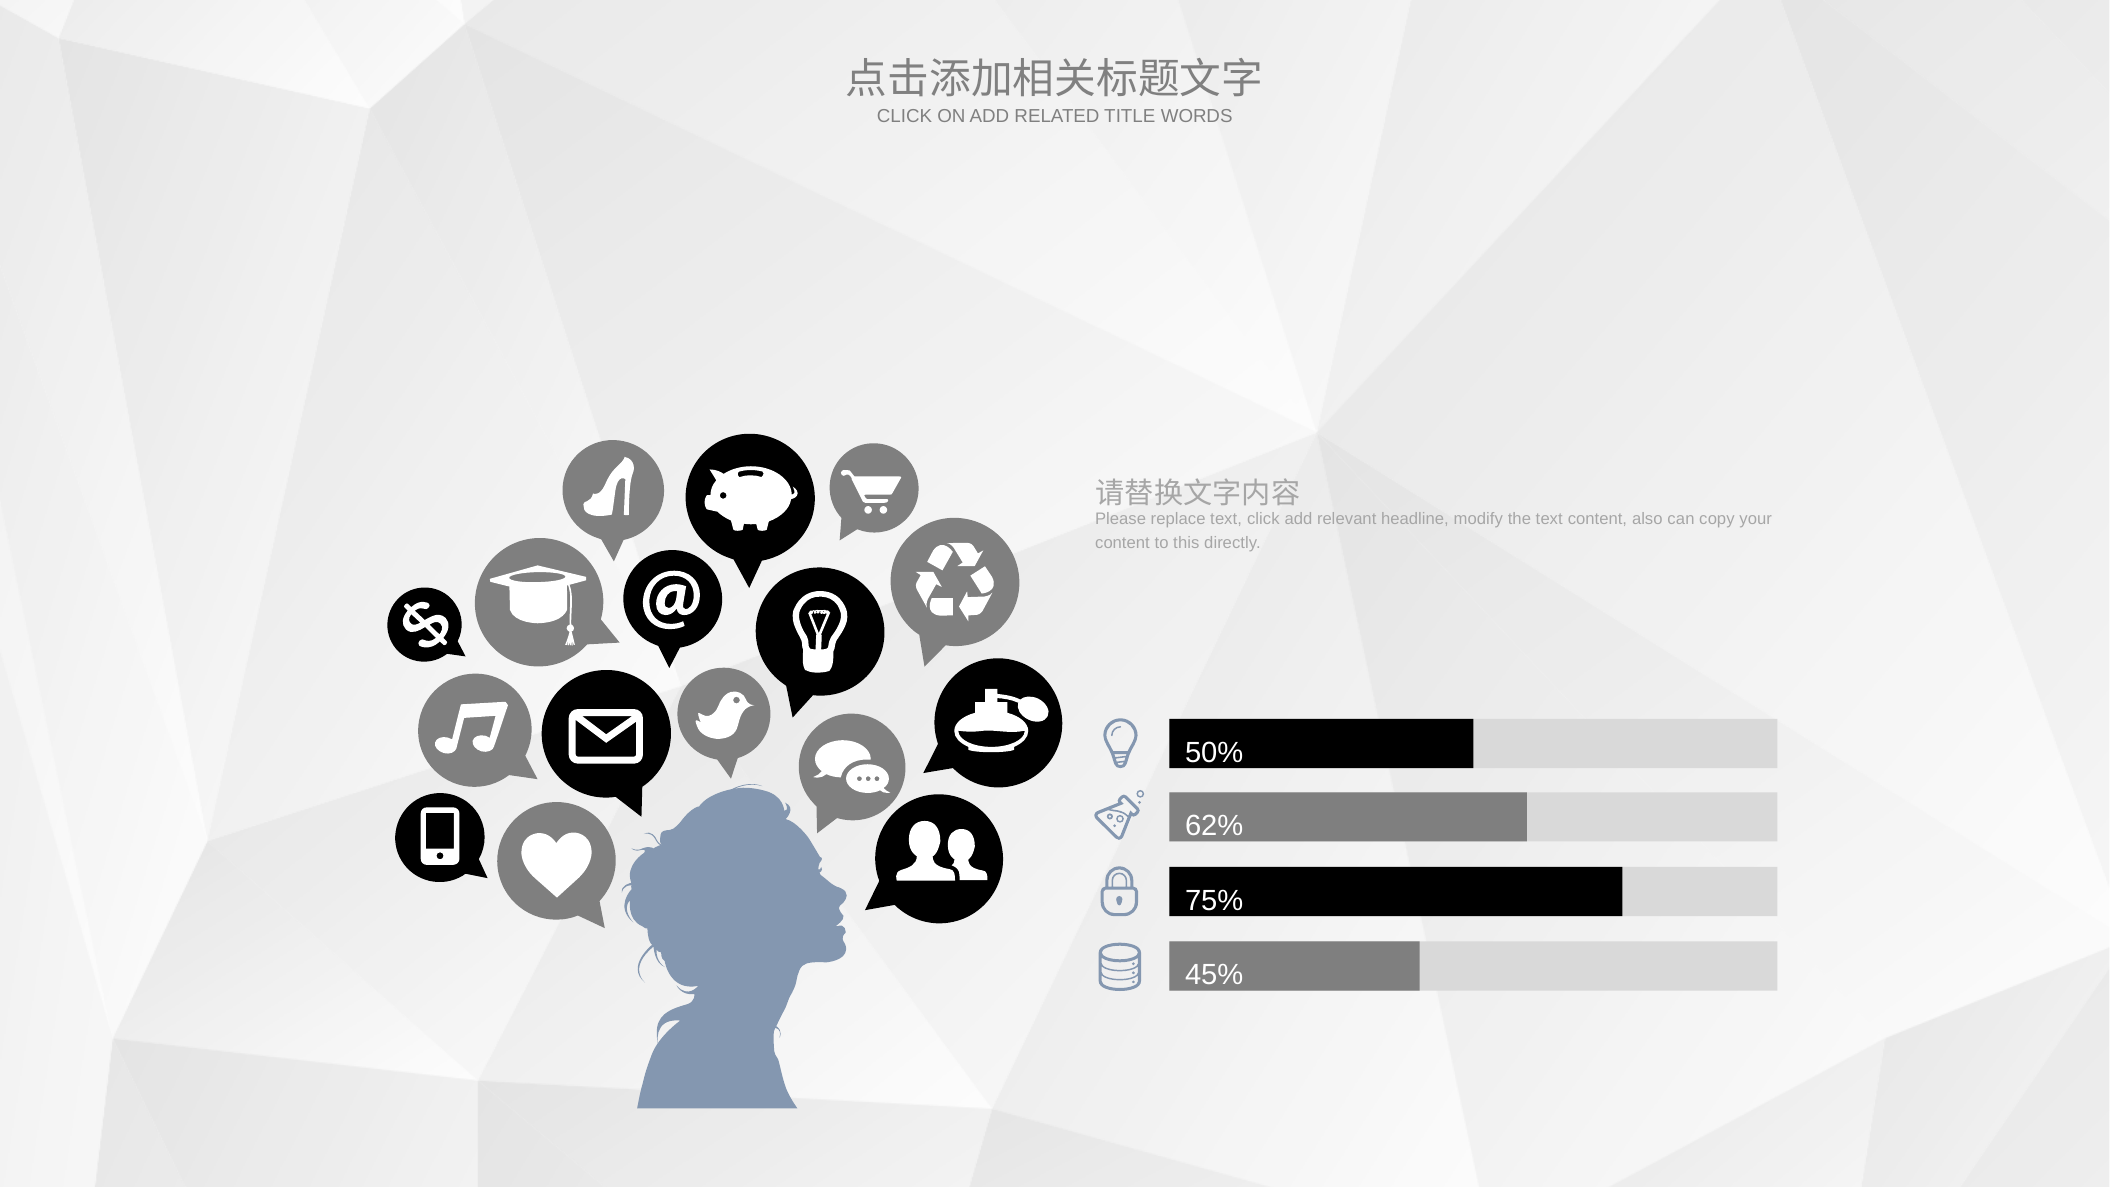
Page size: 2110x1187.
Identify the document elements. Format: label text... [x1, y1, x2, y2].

text_box Please replace text, click add relevant headline, modify the text content, also can copy your content to this directly. [1095, 503, 1778, 552]
text_box [1527, 791, 1778, 843]
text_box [1166, 939, 1420, 997]
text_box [1094, 789, 1145, 840]
text_box [1623, 866, 1778, 917]
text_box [1166, 790, 1527, 848]
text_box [1100, 866, 1139, 917]
text_box CLICK ON ADD RELATED TITLE WORDS [852, 95, 1257, 130]
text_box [382, 425, 1070, 1109]
text_box 请替换文字内容 [1095, 467, 1301, 503]
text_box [1166, 717, 1474, 775]
text_box [1474, 718, 1778, 769]
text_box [1166, 865, 1623, 923]
text_box [1420, 940, 1778, 992]
picture [0, 0, 2110, 1187]
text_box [1098, 942, 1142, 992]
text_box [1103, 718, 1138, 769]
text_box 点击添加相关标题文字 [803, 44, 1307, 107]
